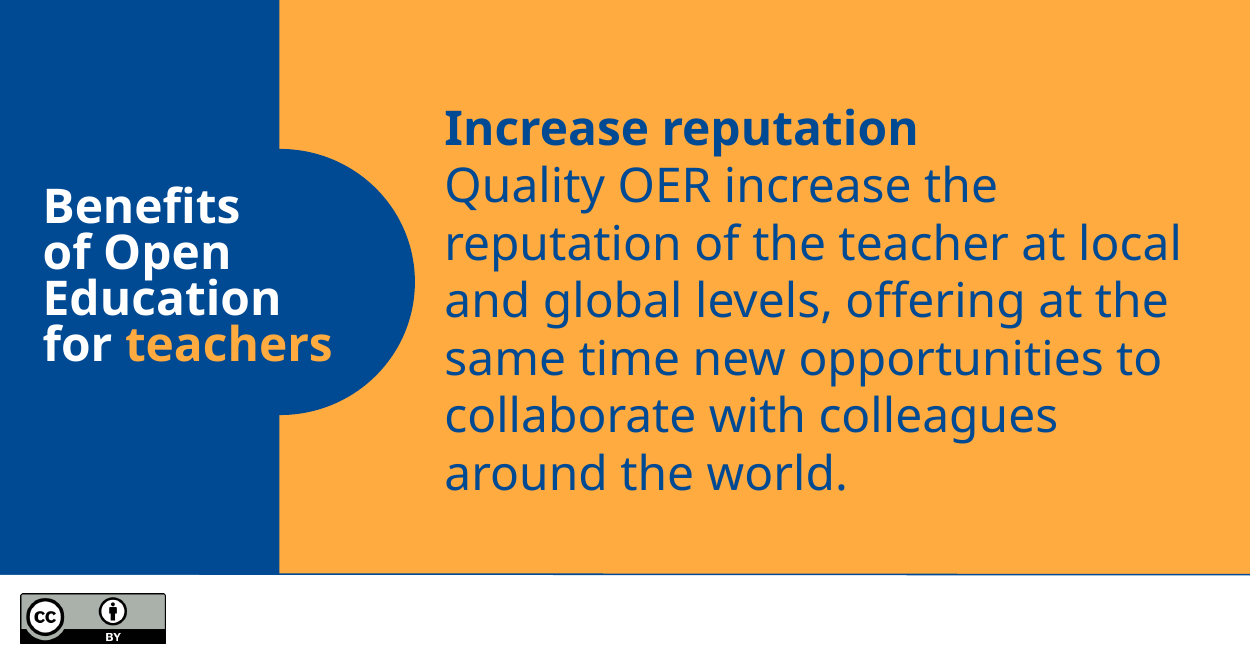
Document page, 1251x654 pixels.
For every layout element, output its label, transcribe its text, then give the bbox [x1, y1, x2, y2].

text_box [196, 386, 365, 416]
text_box [368, 181, 415, 383]
text_box [0, 582, 1250, 654]
text_box [0, 0, 280, 573]
picture [20, 592, 166, 645]
text_box Increase reputation Quality OER increase the reputation of the teacher at local and global levels, offering at the same time new opportunities to collaborate with colleagues around the world. [429, 82, 1230, 515]
text_box [206, 148, 355, 171]
text_box Benefits of Open Education for teachers [27, 171, 368, 386]
